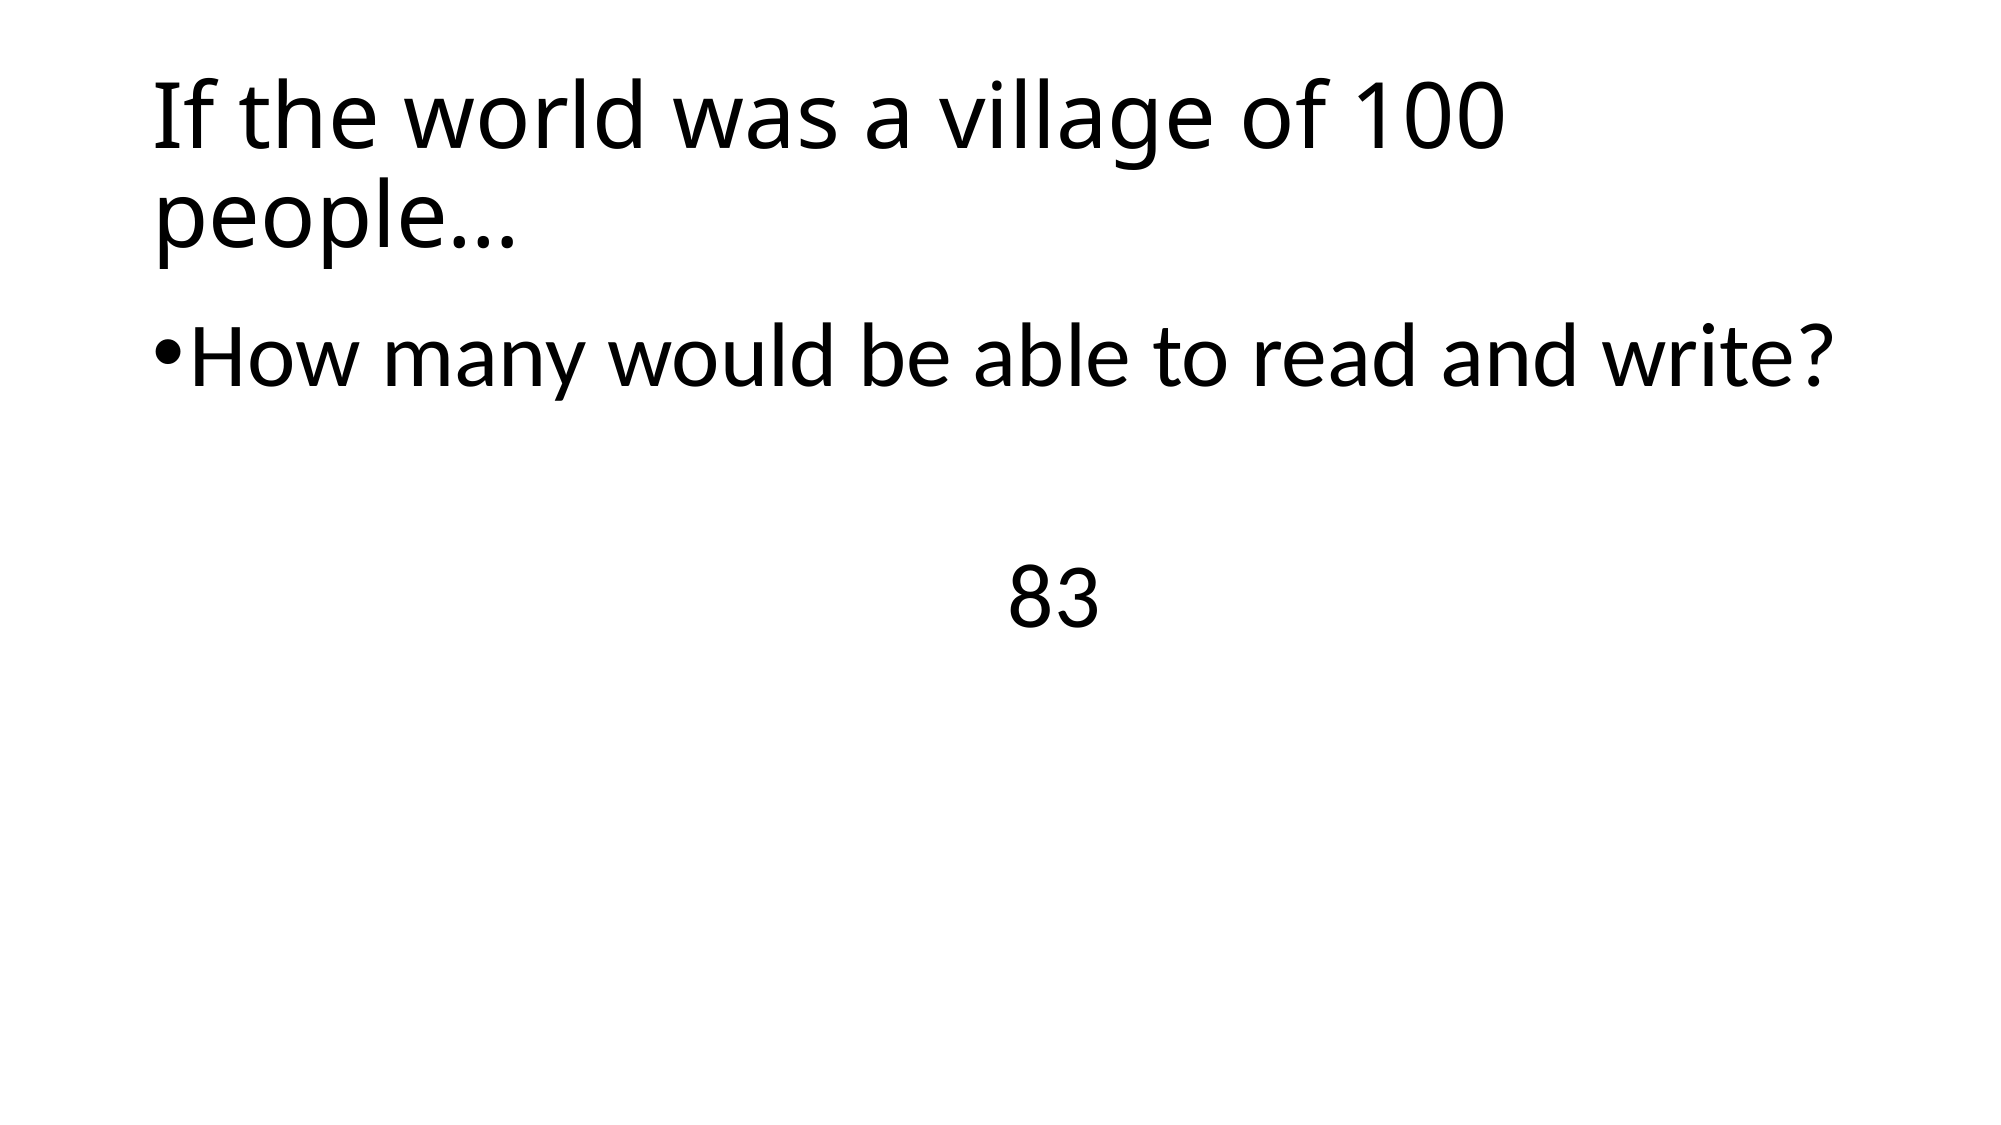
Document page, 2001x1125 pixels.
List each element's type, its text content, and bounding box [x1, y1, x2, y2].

title If the world was a village of 100 people… [137, 59, 1863, 278]
list How many would be able to read and write? [137, 299, 1863, 1014]
text_box 83 [764, 528, 1344, 653]
